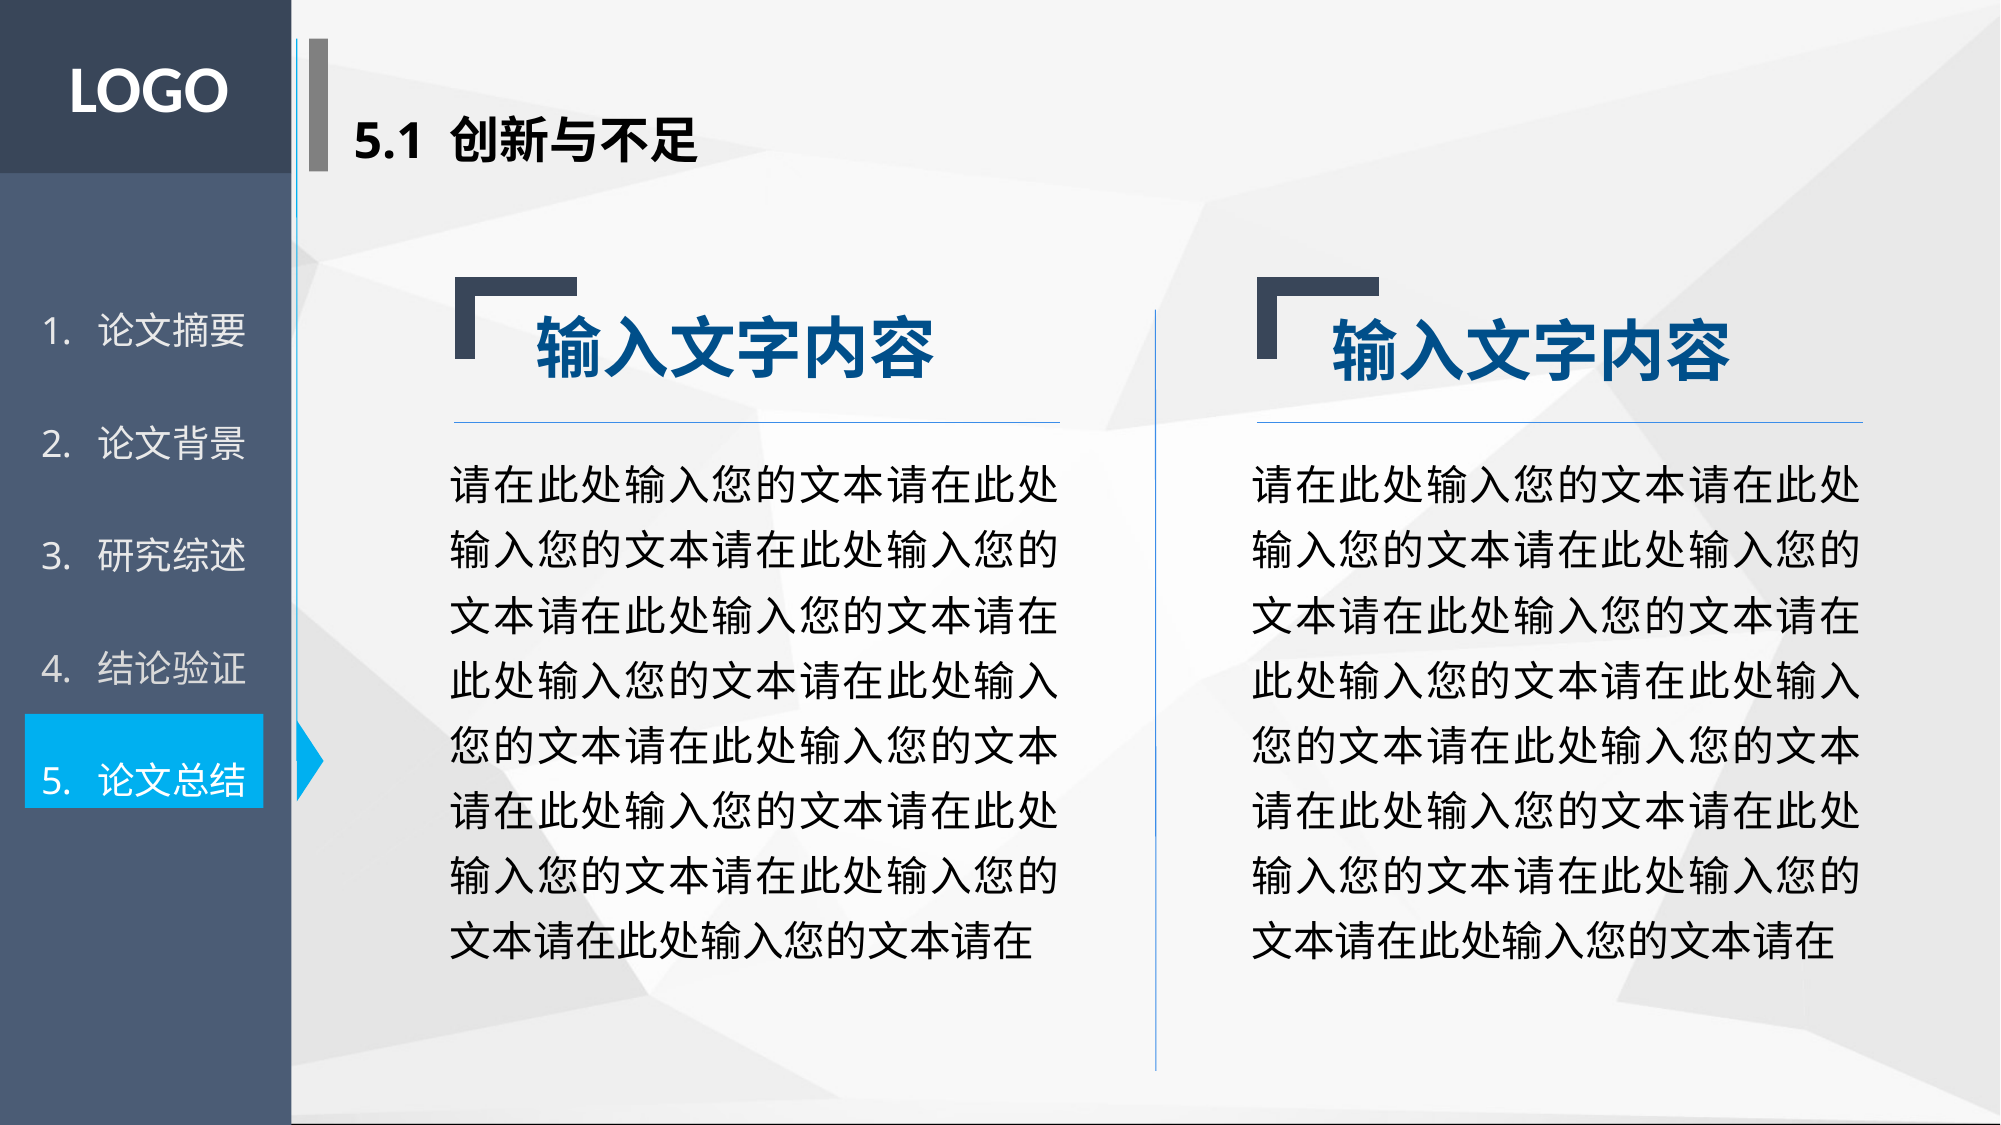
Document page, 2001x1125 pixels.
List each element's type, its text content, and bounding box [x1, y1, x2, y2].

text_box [24, 713, 324, 808]
text_box 5.1 创新与不足 [338, 101, 715, 177]
text_box 请在此处输入您的文本请在此处输入您的文本请在此处输入您的文本请在此处输入您的文本请在此处输入您的文本请在此处输入您的文本请在此处输入您的文本请在此处输入您的文本请在此处输入您的文本请在此处输入您的文本请在此处输入您的文本请在 [435, 436, 1075, 972]
text_box 输入文字内容 [1317, 301, 1860, 397]
picture [292, 0, 2001, 1125]
text_box 请在此处输入您的文本请在此处输入您的文本请在此处输入您的文本请在此处输入您的文本请在此处输入您的文本请在此处输入您的文本请在此处输入您的文本请在此处输入您的文本请在此处输入您的文本请在此处输入您的文本请在此处输入您的文本请在 [1236, 436, 1877, 972]
text_box [455, 278, 576, 358]
text_box LOGO [54, 38, 245, 134]
text_box [308, 38, 329, 172]
text_box 论文摘要 论文背景 研究综述 结论验证 论文总结 [26, 232, 263, 713]
text_box [1257, 278, 1378, 358]
text_box 输入文字内容 [520, 298, 952, 393]
